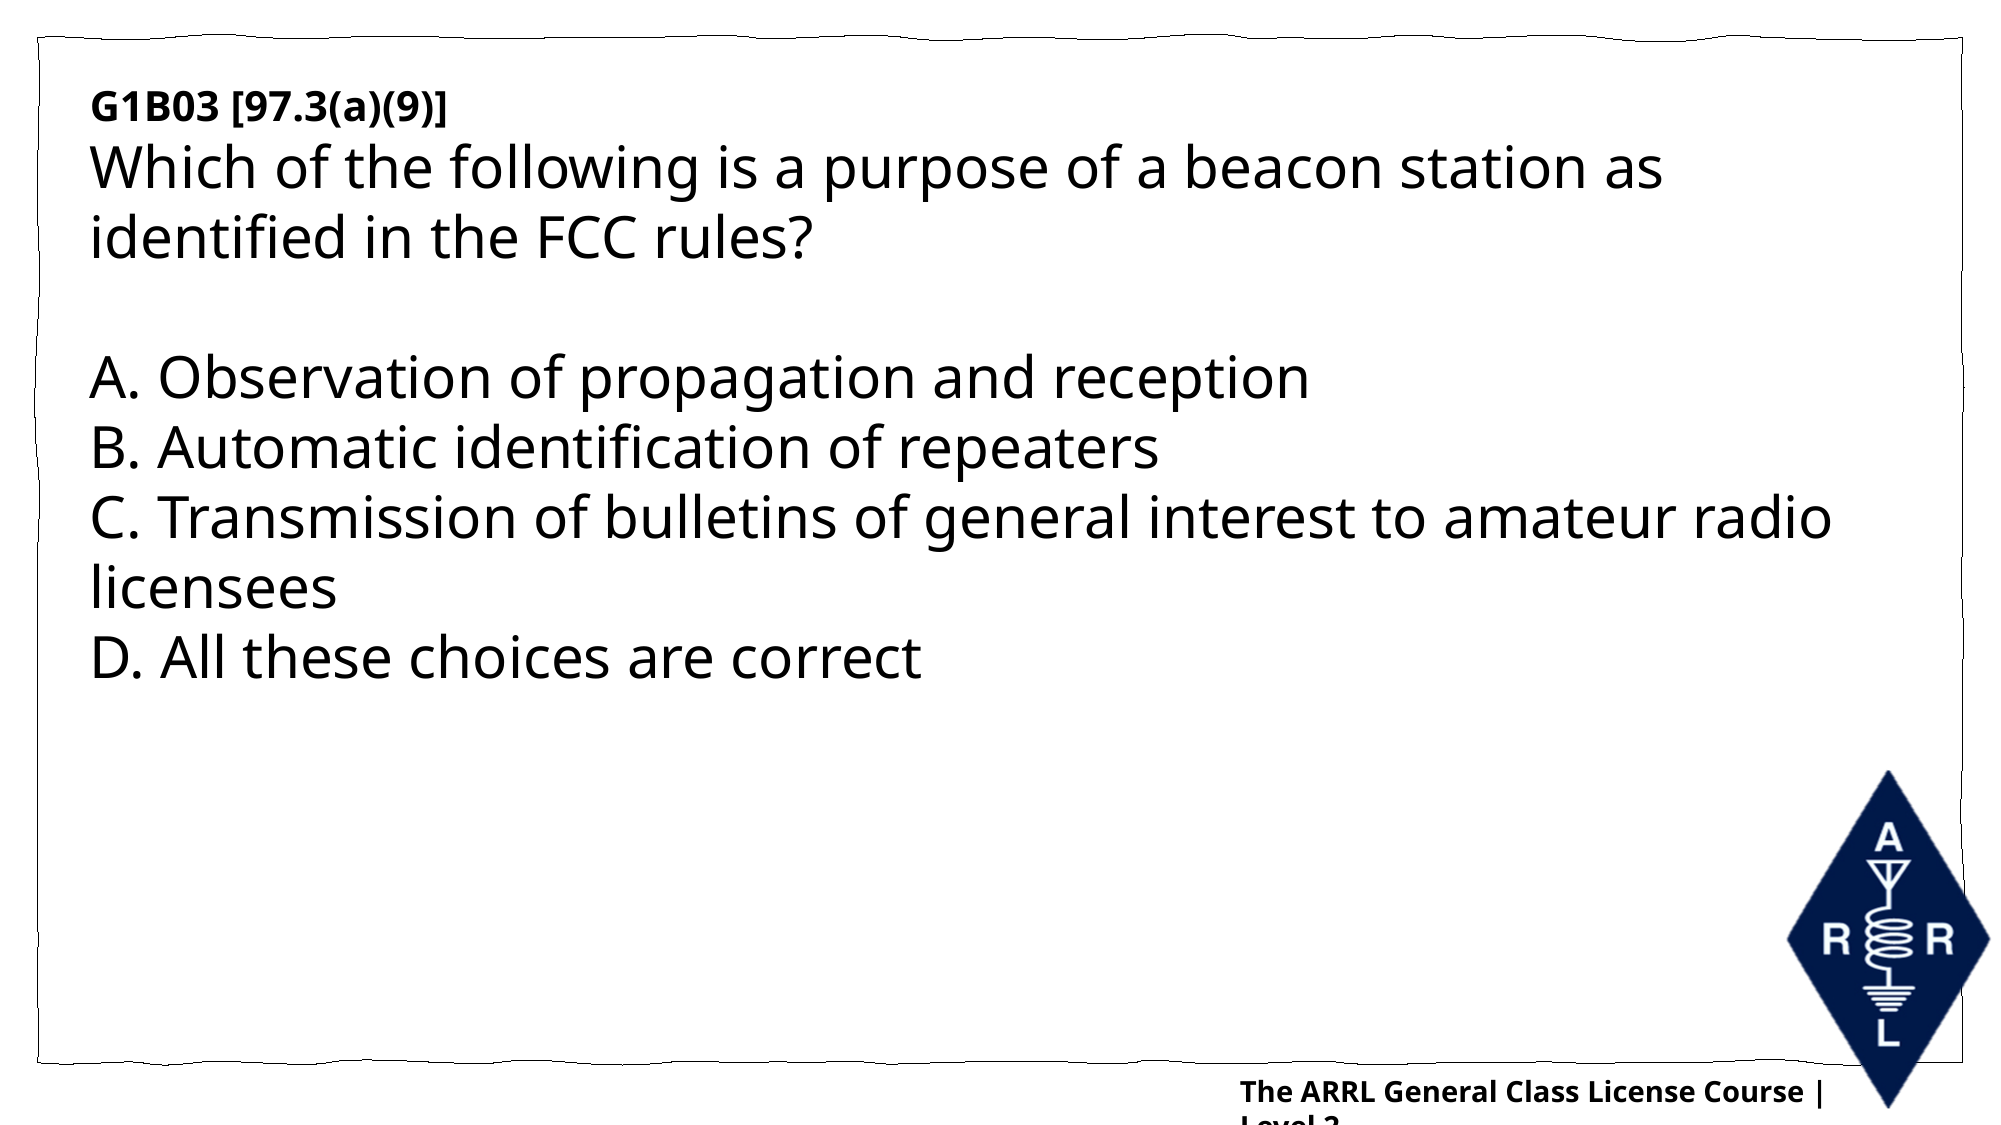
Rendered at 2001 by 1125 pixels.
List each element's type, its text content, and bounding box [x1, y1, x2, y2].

text_box G1B03 [97.3(a)(9)] Which of the following is a purpose of a beacon station as identified in the FCC rules? A. Observation of propagation and reception B. Automatic identification of repeaters C. Transmission of bulletins of general interest to amateur radio licensees D. All these choices are correct [75, 72, 1850, 698]
picture [1773, 752, 1999, 1125]
